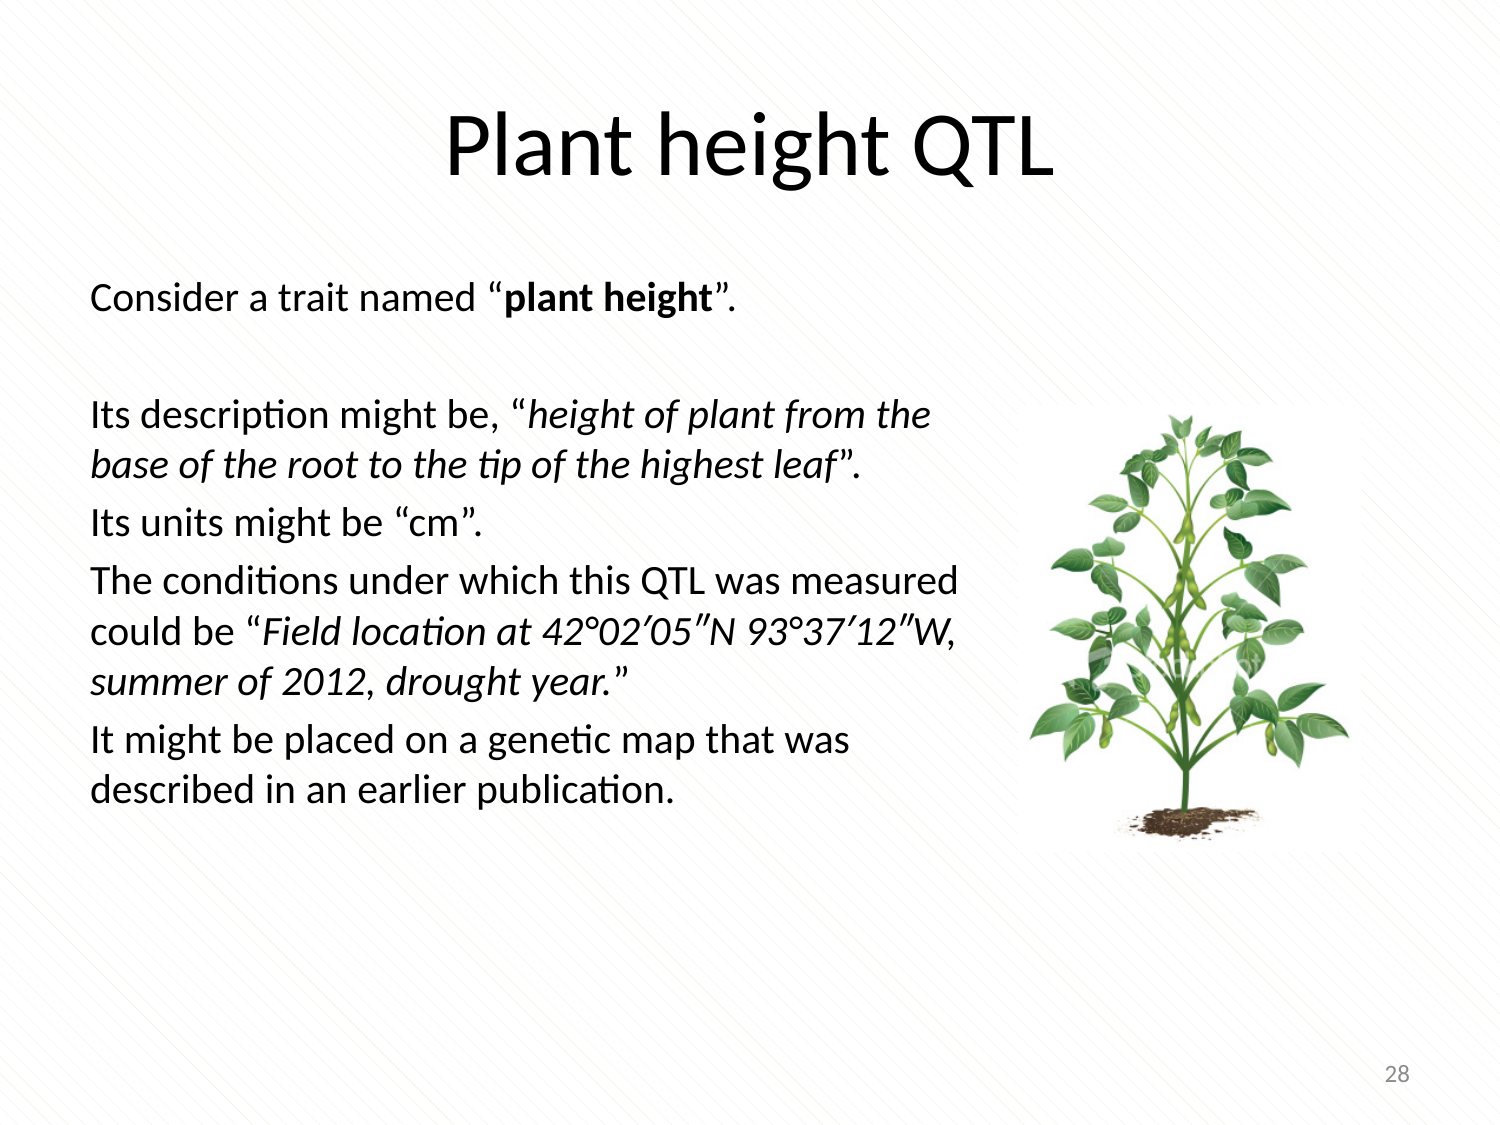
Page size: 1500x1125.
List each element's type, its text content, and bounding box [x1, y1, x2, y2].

title Plant height QTL [75, 45, 1425, 233]
slide_number 28 [1074, 1042, 1425, 1103]
picture [1018, 405, 1361, 852]
list Consider a trait named “plant height”. Its description might be, “height of plant from the base of the root to the tip of the highest leaf”. Its units might be “cm”. The conditions under which this QTL was measured could be “Field location at 42°02′05″N 93°37′12″W, summer of 2012, drought year.” It might be placed on a genetic map that was described in an earlier publication. [75, 262, 1009, 1005]
